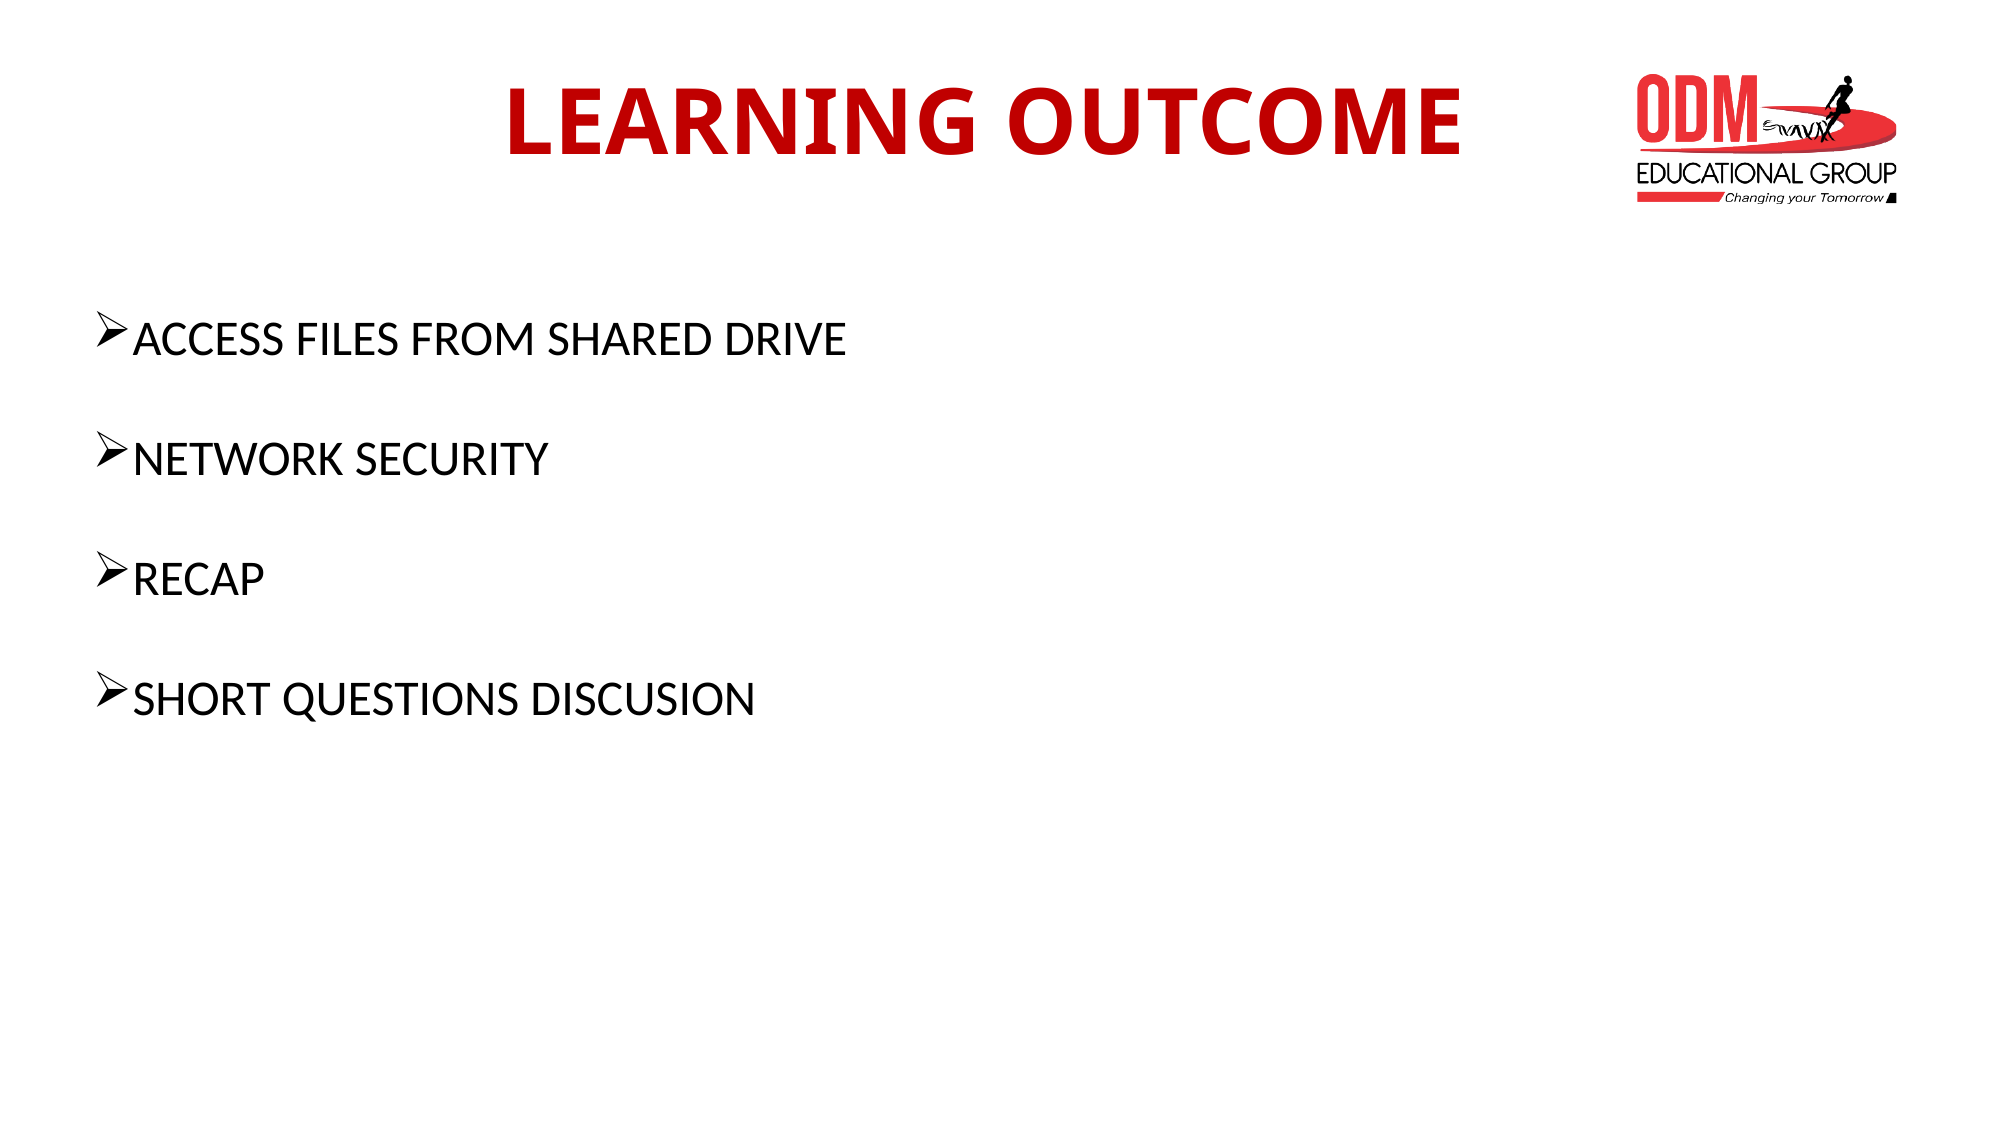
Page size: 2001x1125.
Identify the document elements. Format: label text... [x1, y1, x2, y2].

text_box ACCESS FILES FROM SHARED DRIVE NETWORK SECURITY RECAP SHORT QUESTIONS DISCUSION [78, 248, 1897, 924]
text_box [1637, 74, 1897, 204]
title LEARNING OUTCOME [121, 39, 1847, 211]
